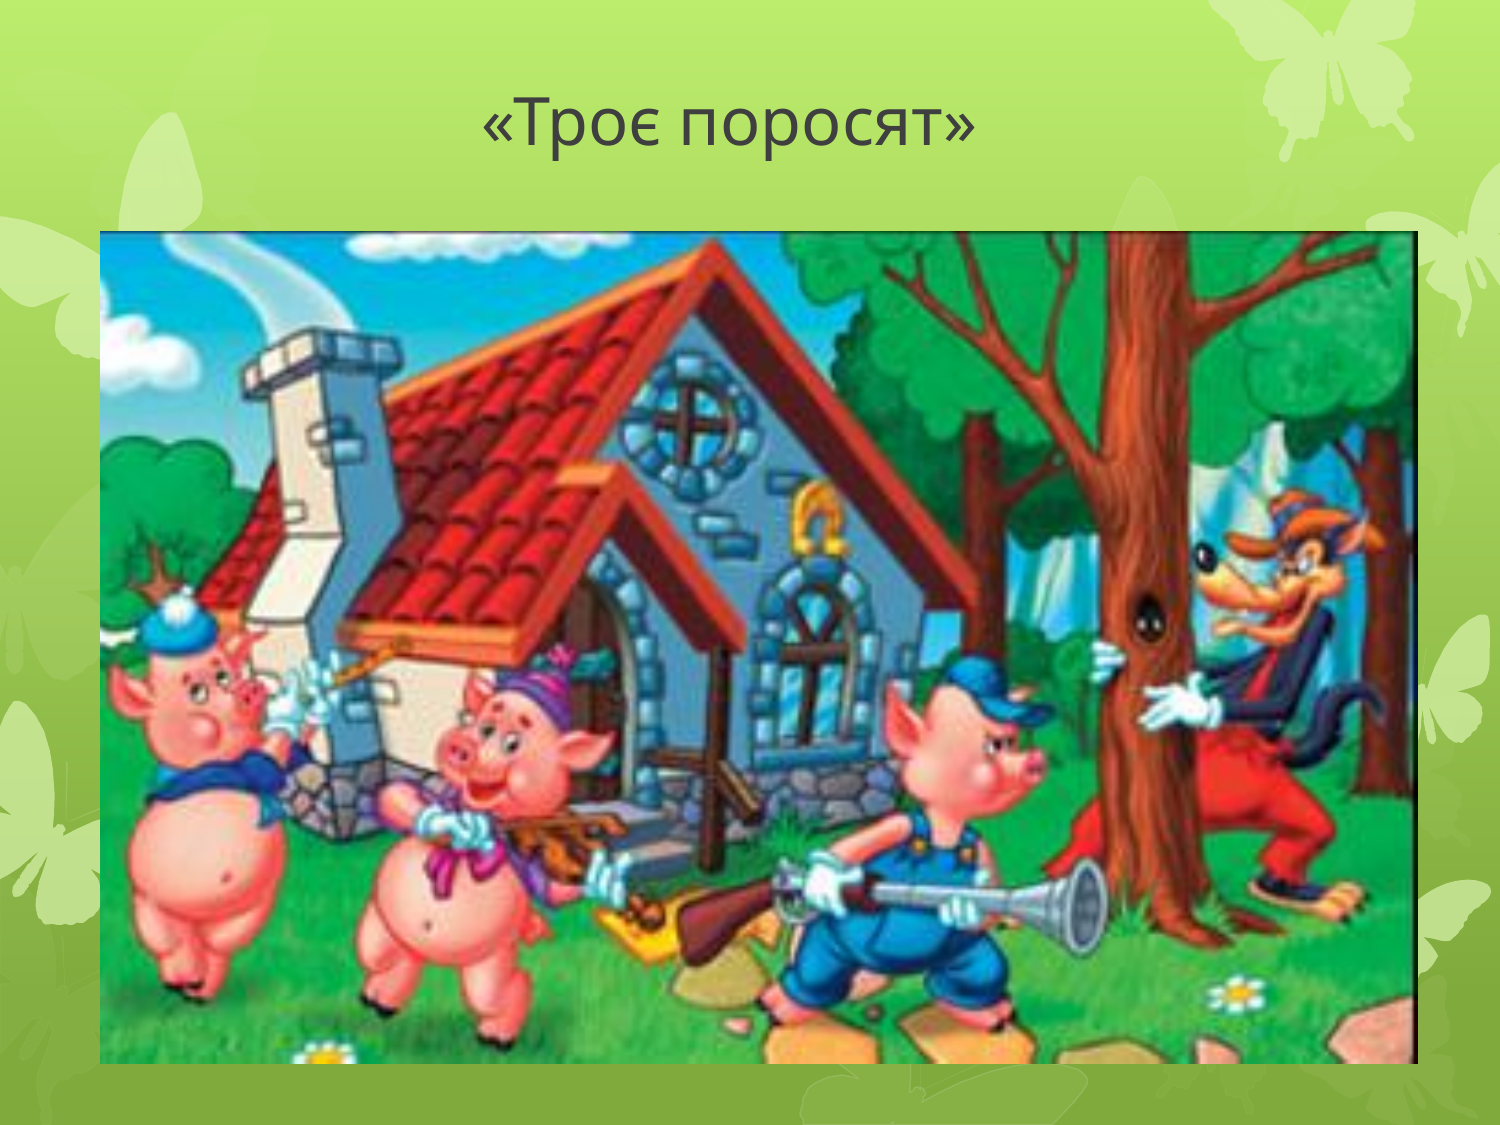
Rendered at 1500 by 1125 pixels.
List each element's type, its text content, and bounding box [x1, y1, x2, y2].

picture [100, 231, 1419, 1064]
title «Троє поросят» [466, 42, 1081, 195]
